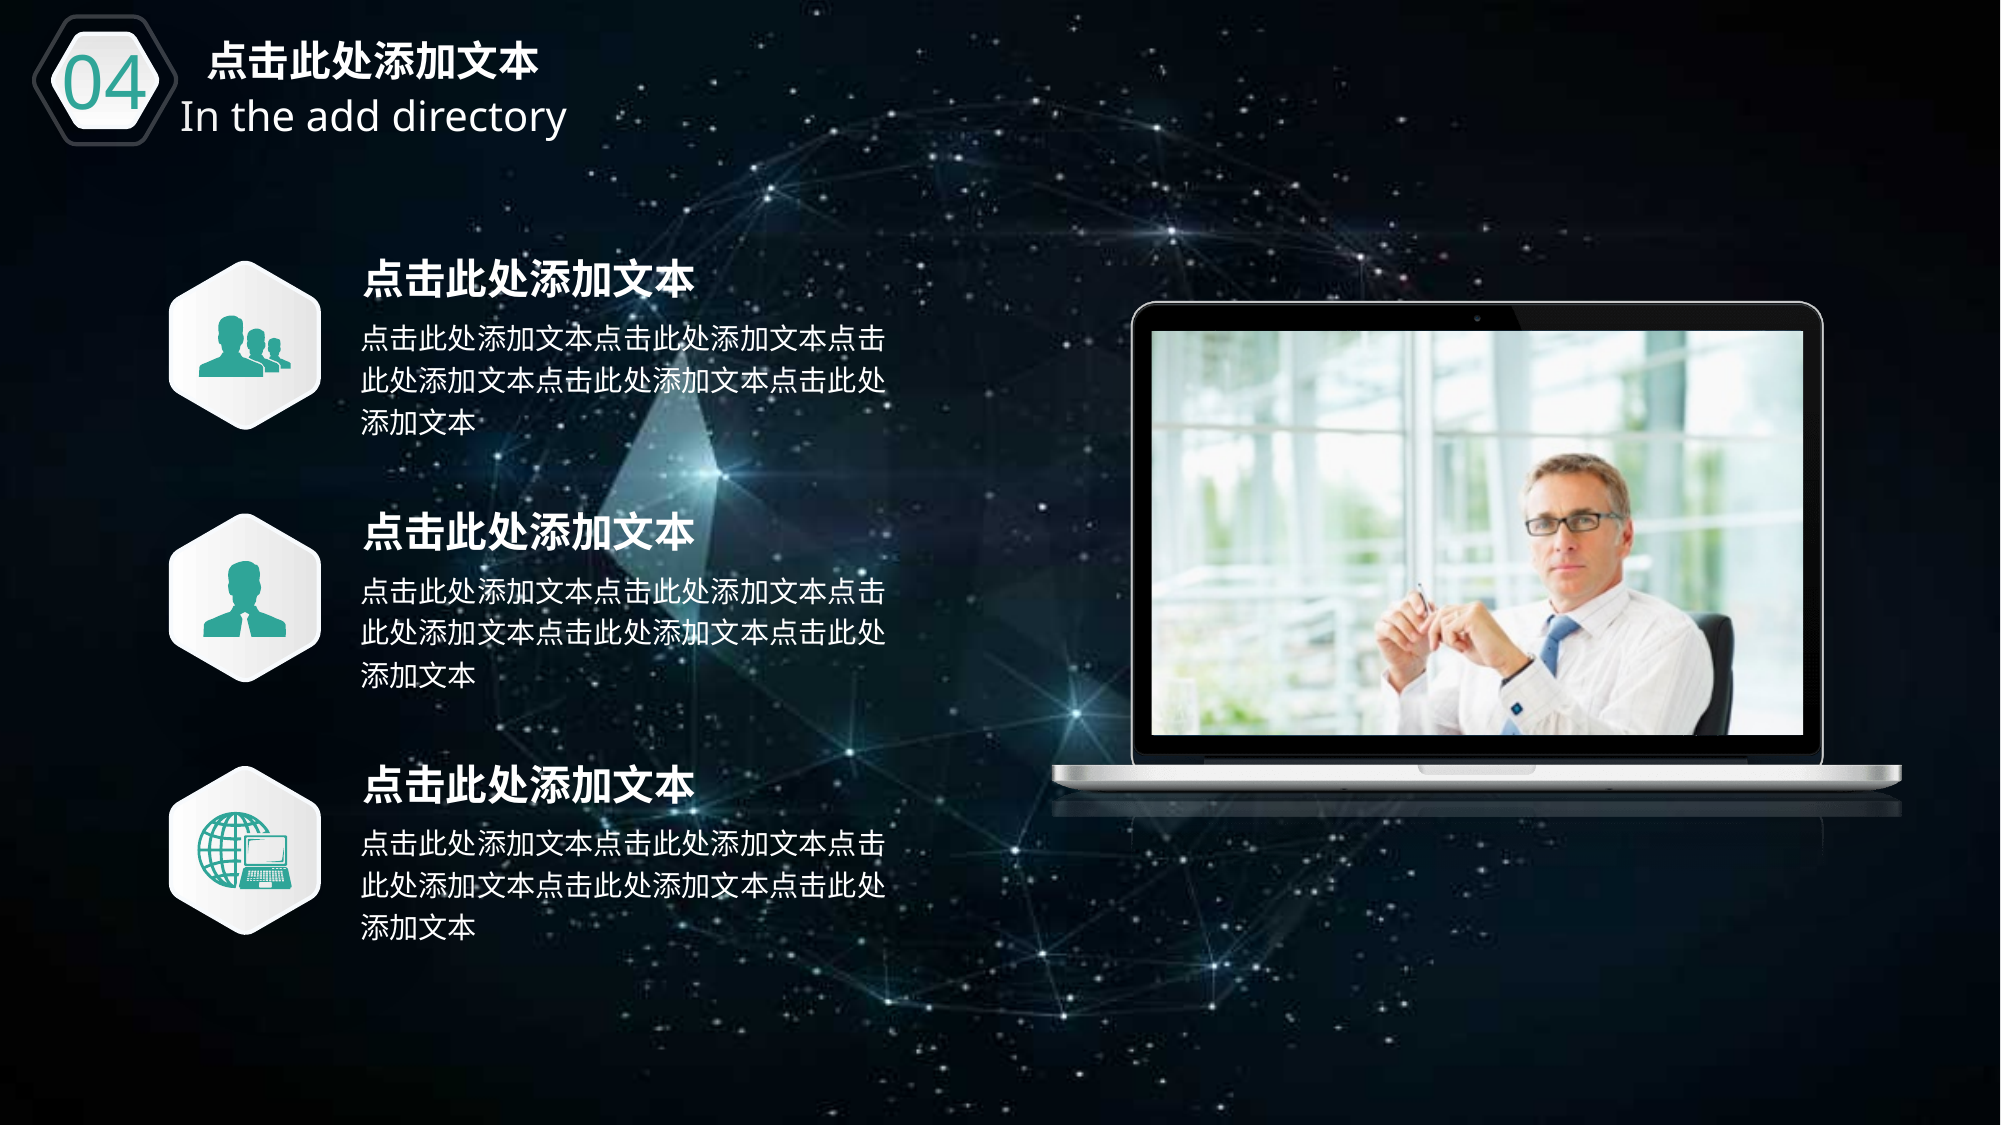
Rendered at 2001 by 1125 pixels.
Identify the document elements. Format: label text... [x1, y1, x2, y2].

text_box In the add directory [223, 82, 582, 148]
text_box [170, 262, 319, 428]
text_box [34, 16, 177, 145]
picture [0, 0, 2001, 1125]
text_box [170, 515, 319, 681]
text_box 点击此处添加文本 [191, 27, 556, 82]
text_box 点击此处添加文本 [347, 498, 712, 558]
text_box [170, 768, 319, 933]
text_box 点击此处添加文本 [347, 245, 712, 306]
text_box 点击此处添加文本点击此处添加文本点击此处添加文本点击此处添加文本点击此处添加文本 [345, 811, 929, 952]
text_box 点击此处添加文本 [347, 751, 712, 811]
text_box 点击此处添加文本点击此处添加文本点击此处添加文本点击此处添加文本点击此处添加文本 [345, 306, 929, 447]
text_box 点击此处添加文本点击此处添加文本点击此处添加文本点击此处添加文本点击此处添加文本 [345, 558, 929, 700]
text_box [966, 248, 1987, 877]
